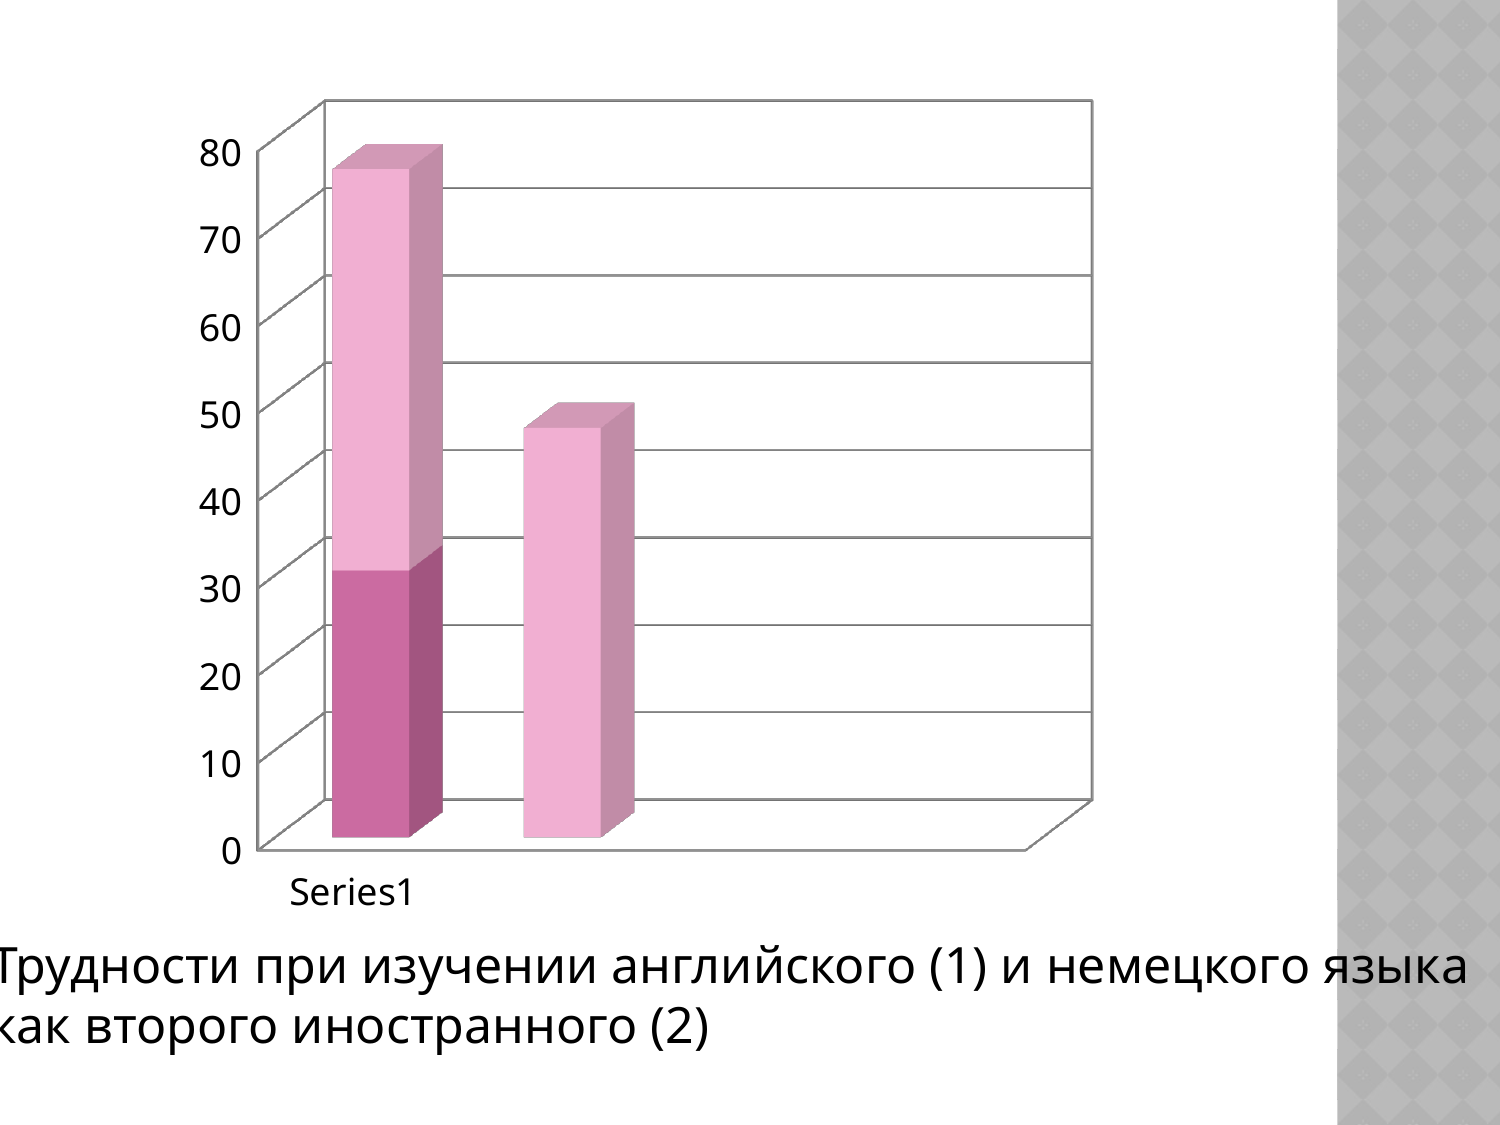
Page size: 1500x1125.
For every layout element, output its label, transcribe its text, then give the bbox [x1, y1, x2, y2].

text_box Трудности при изучении английского (1) и немецкого языка как второго иностранного (2) [0, 925, 1498, 1061]
chart [163, 81, 1415, 917]
